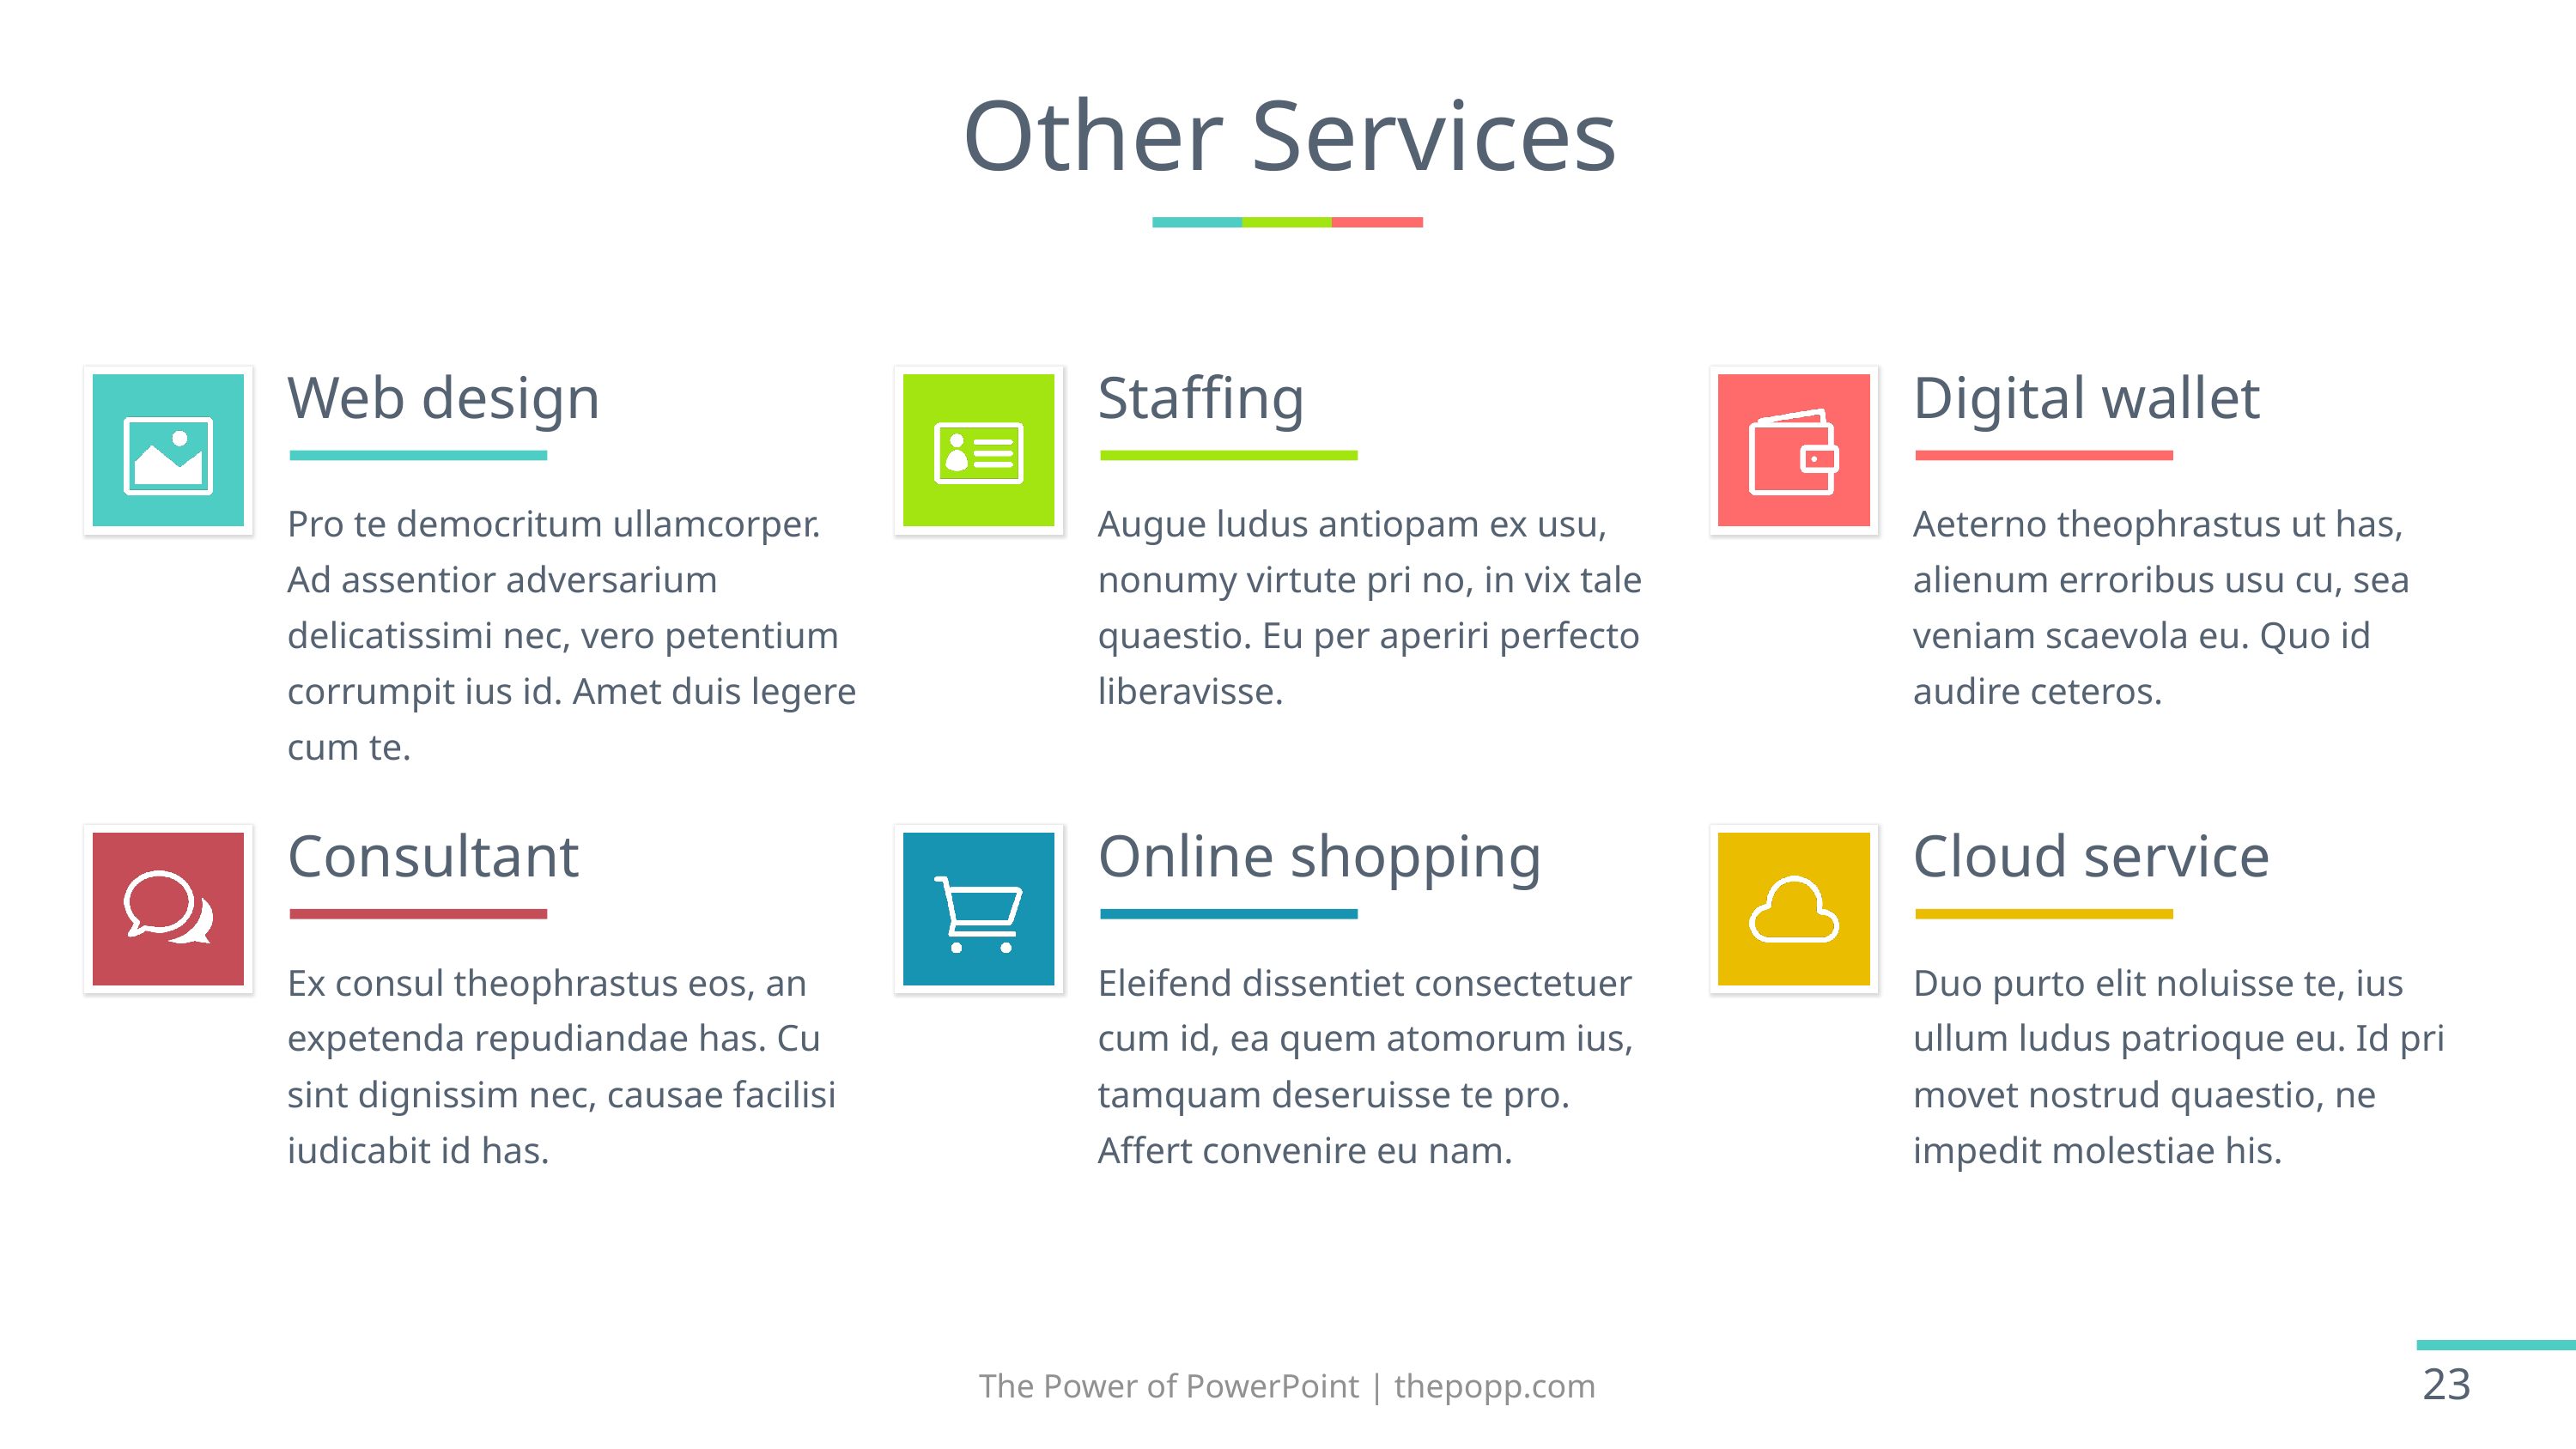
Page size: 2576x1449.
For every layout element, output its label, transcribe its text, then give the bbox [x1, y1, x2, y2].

picture [1749, 864, 1839, 954]
list Staffing [1084, 343, 1684, 448]
picture [124, 405, 213, 495]
picture [934, 405, 1024, 495]
picture [1749, 405, 1839, 495]
list Duo purto elit noluisse te, ius ullum ludus patrioque eu. Id pri movet nostrud quaestio, ne impedit molestiae his. [1899, 940, 2500, 1231]
list Aeterno theophrastus ut has, alienum erroribus usu cu, sea veniam scaevola eu. Quo id audire ceteros. [1899, 482, 2500, 772]
picture [124, 864, 213, 954]
list Augue ludus antiopam ex usu, nonumy virtute pri no, in vix tale quaestio. Eu per aperiri perfecto liberavisse. [1084, 482, 1684, 772]
list Eleifend dissentiet consectetuer cum id, ea quem atomorum ius, tamquam deseruisse te pro. Affert convenire eu nam. [1084, 940, 1684, 1231]
footer The Power of PowerPoint | thepopp.com [853, 1349, 1723, 1427]
slide_number 23 [2409, 1351, 2576, 1421]
list Online shopping [1084, 801, 1684, 907]
list Pro te democritum ullamcorper. Ad assentior adversarium delicatissimi nec, vero petentium corrumpit ius id. Amet duis legere cum te. [274, 482, 873, 772]
list Consultant [274, 801, 873, 907]
title Other Services [69, 49, 2512, 230]
picture [934, 864, 1024, 954]
list Digital wallet [1899, 343, 2500, 448]
list Cloud service [1899, 801, 2500, 907]
list Ex consul theophrastus eos, an expetenda repudiandae has. Cu sint dignissim nec, causae facilisi iudicabit id has. [274, 940, 873, 1231]
list Web design [274, 343, 873, 448]
